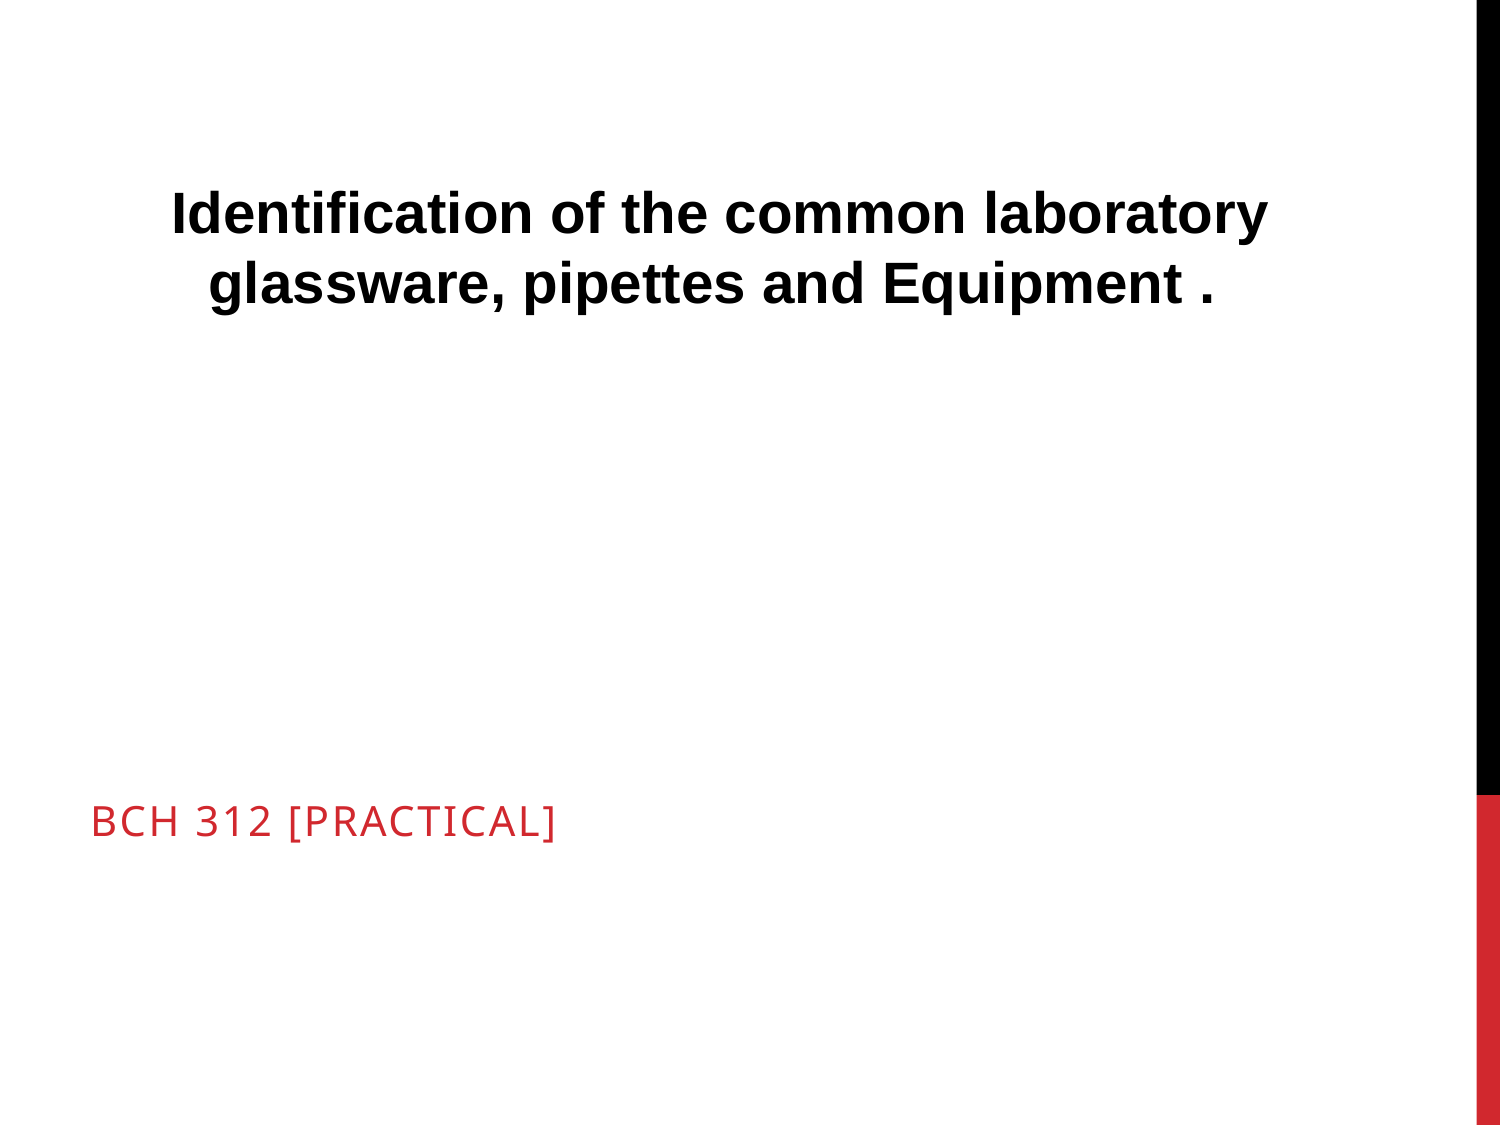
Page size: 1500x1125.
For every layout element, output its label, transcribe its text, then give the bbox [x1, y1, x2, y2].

text_box Identification of the common laboratory glassware, pipettes and Equipment . [29, 167, 1412, 323]
subtitle BCH 312 [PRACTICAL] [75, 787, 1200, 938]
